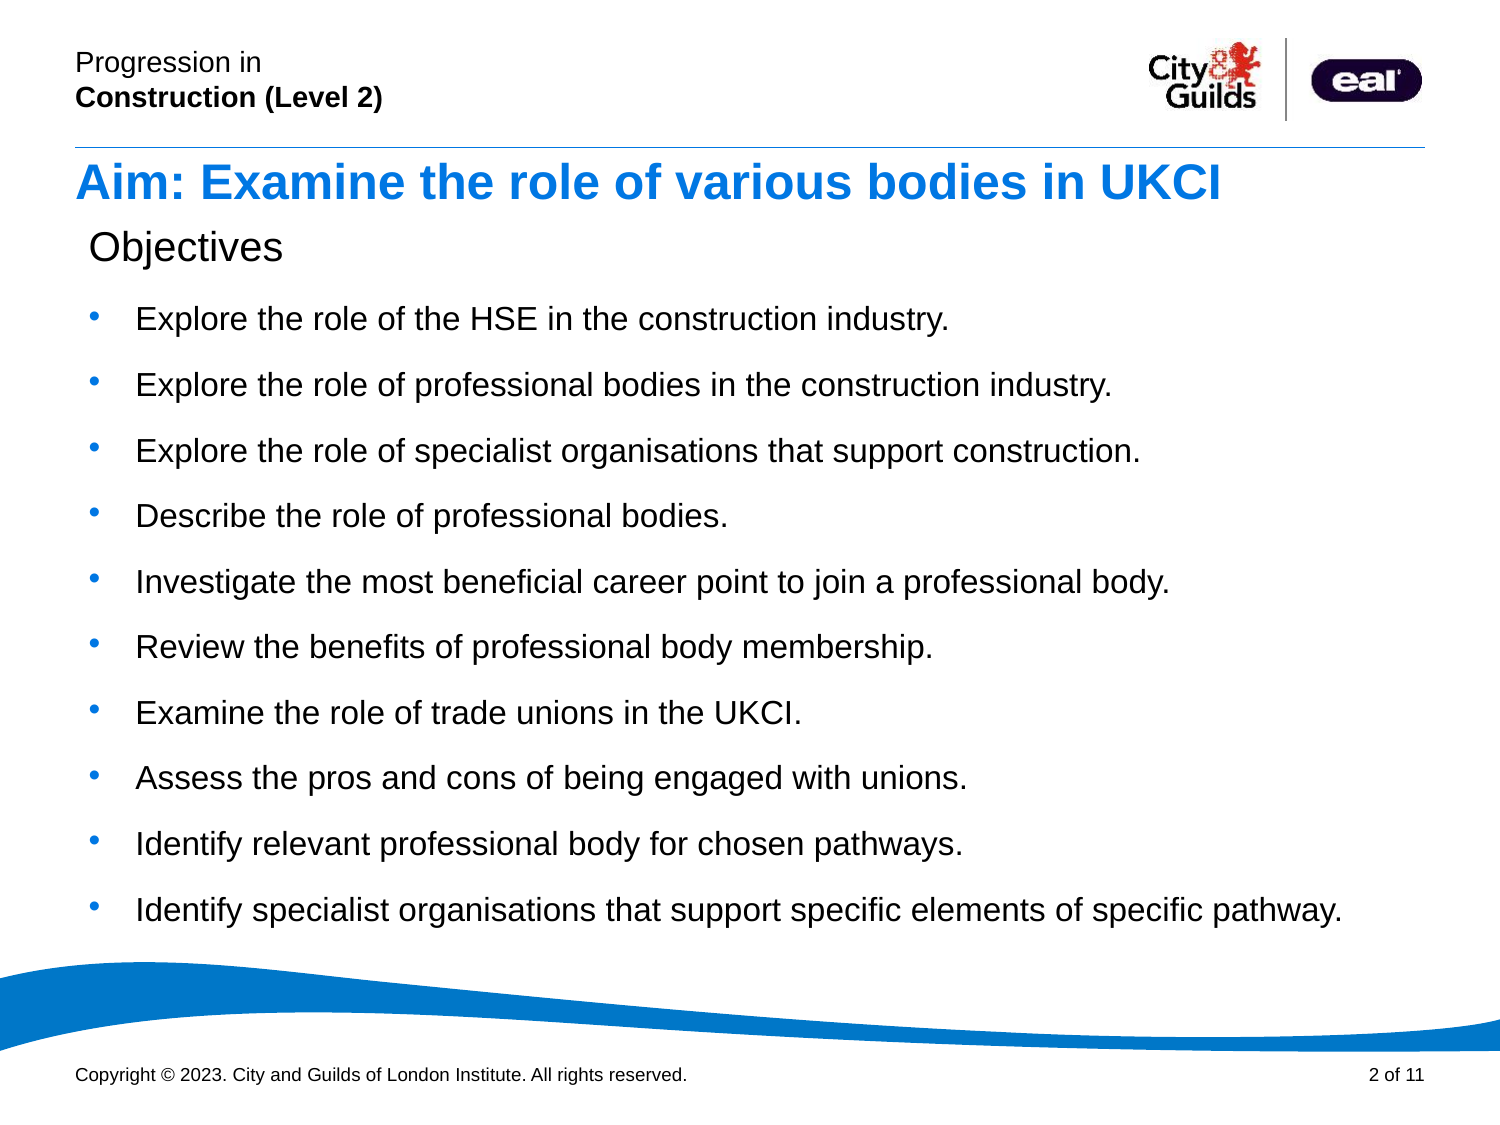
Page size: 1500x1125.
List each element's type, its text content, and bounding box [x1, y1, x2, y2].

title Aim: Examine the role of various bodies in UKCI [74, 148, 1426, 221]
list Objectives Explore the role of the HSE in the construction industry. Explore the role of professional bodies in the construction industry. Explore the role of specialist organisations that support construction. Describe the role of professional bodies. Investigate the most beneficial career point to join a professional body. Review the benefits of professional body membership. Examine the role of trade unions in the UKCI. Assess the pros and cons of being engaged with unions. Identify relevant professional body for chosen pathways. Identify specialist organisations that support specific elements of specific pathway. [88, 219, 1499, 1043]
picture [1149, 38, 1422, 121]
